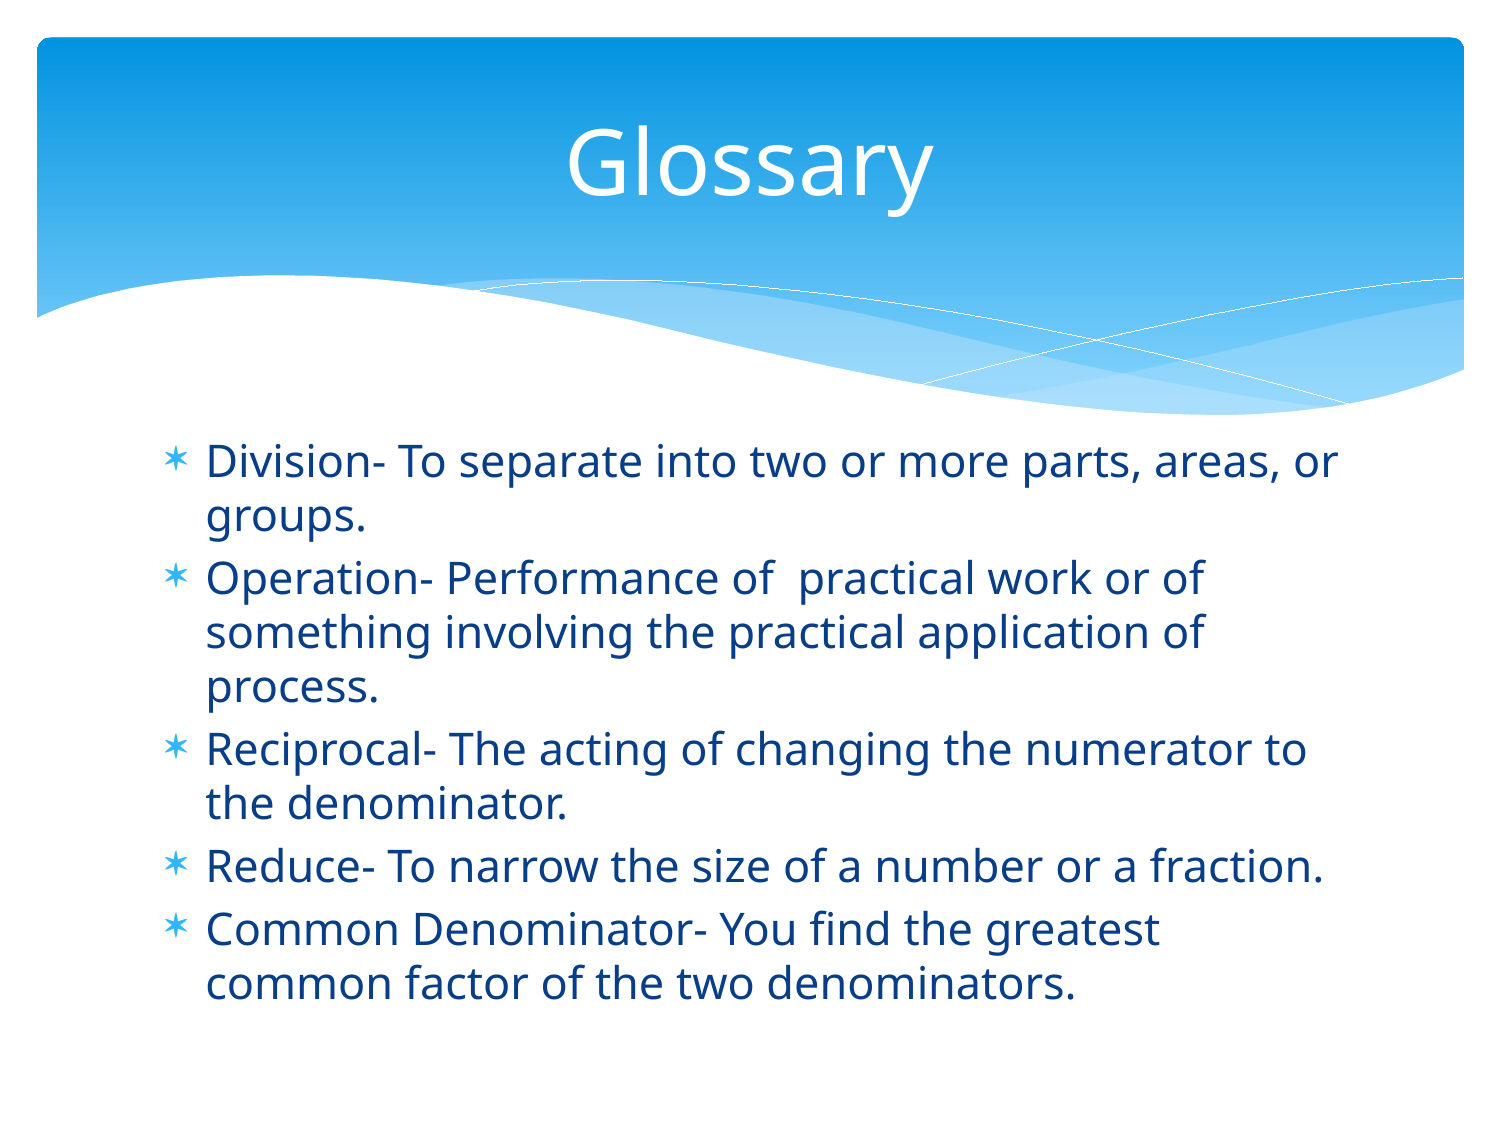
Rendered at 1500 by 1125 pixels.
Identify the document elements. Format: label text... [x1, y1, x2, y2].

list Division- To separate into two or more parts, areas, or groups. Operation- Performance of practical work or of something involving the practical application of process. Reciprocal- The acting of changing the numerator to the denominator. Reduce- To narrow the size of a number or a fraction. Common Denominator- You find the greatest common factor of the two denominators. [150, 425, 1366, 1050]
title Glossary [75, 55, 1425, 261]
